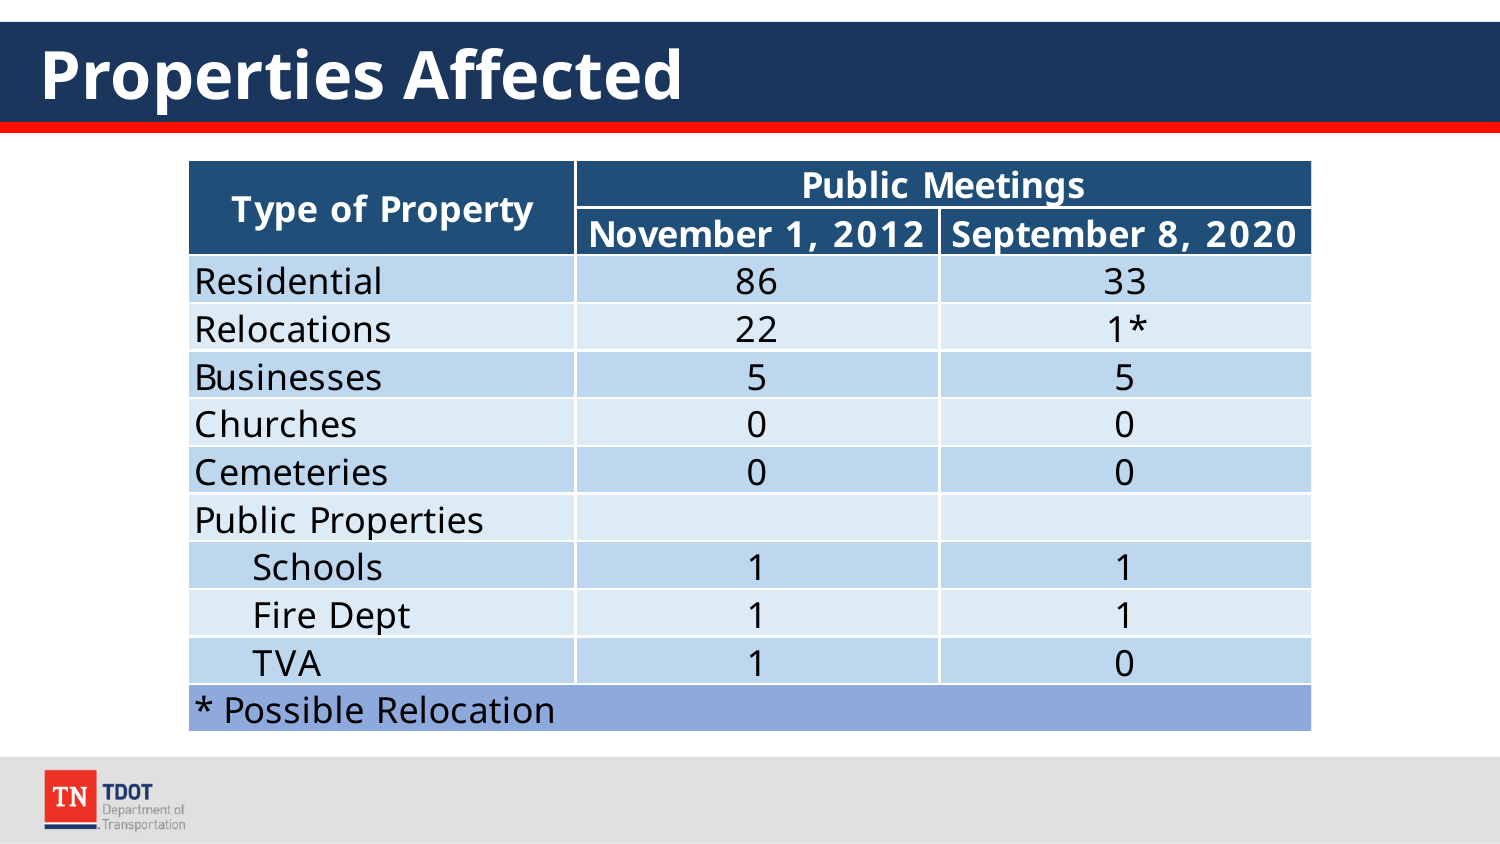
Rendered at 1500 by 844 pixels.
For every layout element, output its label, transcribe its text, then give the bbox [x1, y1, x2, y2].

picture [37, 756, 194, 844]
picture [187, 159, 1313, 733]
title Properties Affected [24, 21, 1475, 124]
